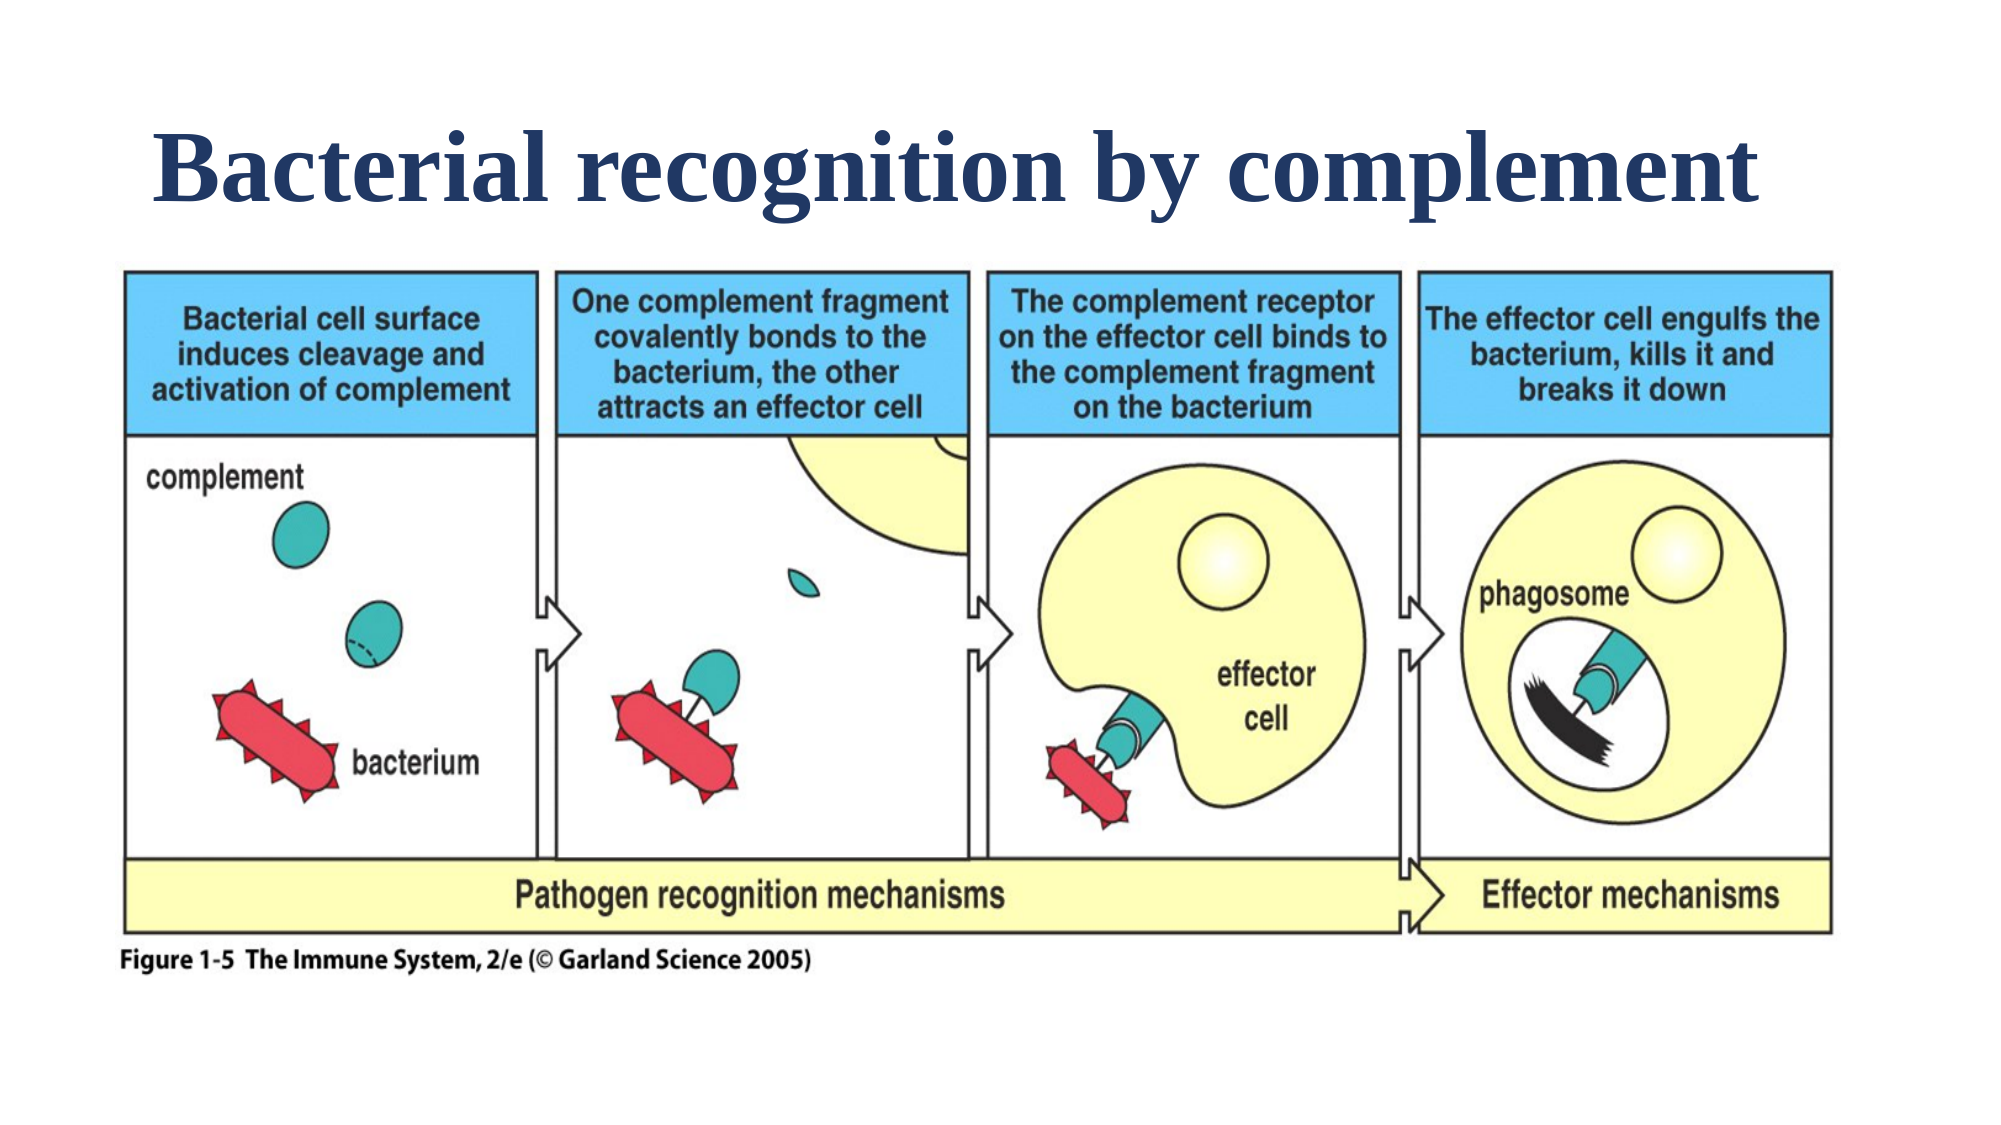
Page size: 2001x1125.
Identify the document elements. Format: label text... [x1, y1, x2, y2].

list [115, 261, 1841, 977]
title Bacterial recognition by complement [137, 59, 1863, 278]
